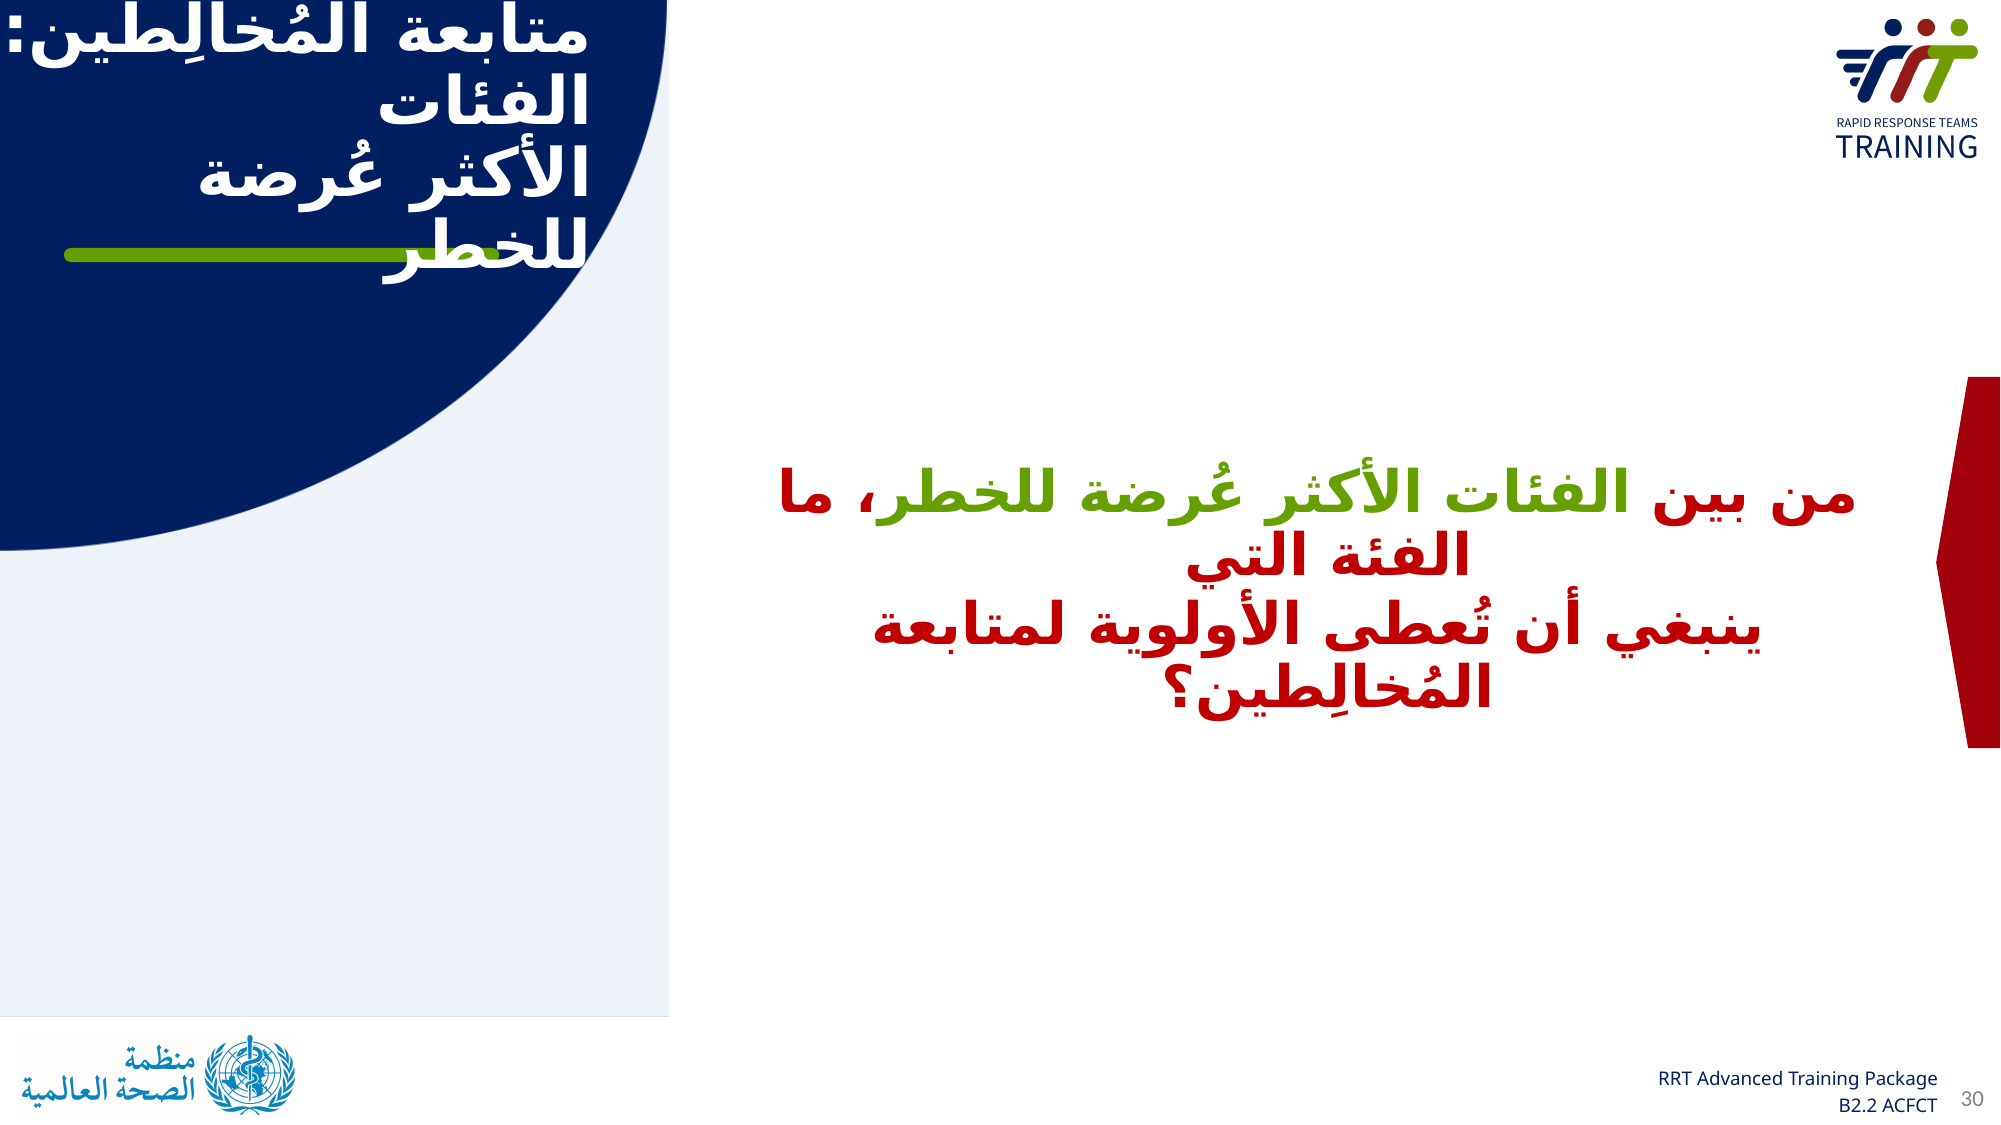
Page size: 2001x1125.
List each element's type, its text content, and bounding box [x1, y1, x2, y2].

title متابعة المُخالِطين: الفئات الأكثر عُرضة للخطر [0, 12, 601, 265]
picture [0, 0, 669, 1018]
picture [22, 1035, 295, 1115]
list من بين الفئات الأكثر عُرضة للخطر، ما الفئة التي ينبغي أن تُعطى الأولوية لمتابعة المُخالِطين؟ [699, 461, 1938, 664]
picture [1835, 19, 1978, 167]
picture [252, 1050, 258, 1059]
